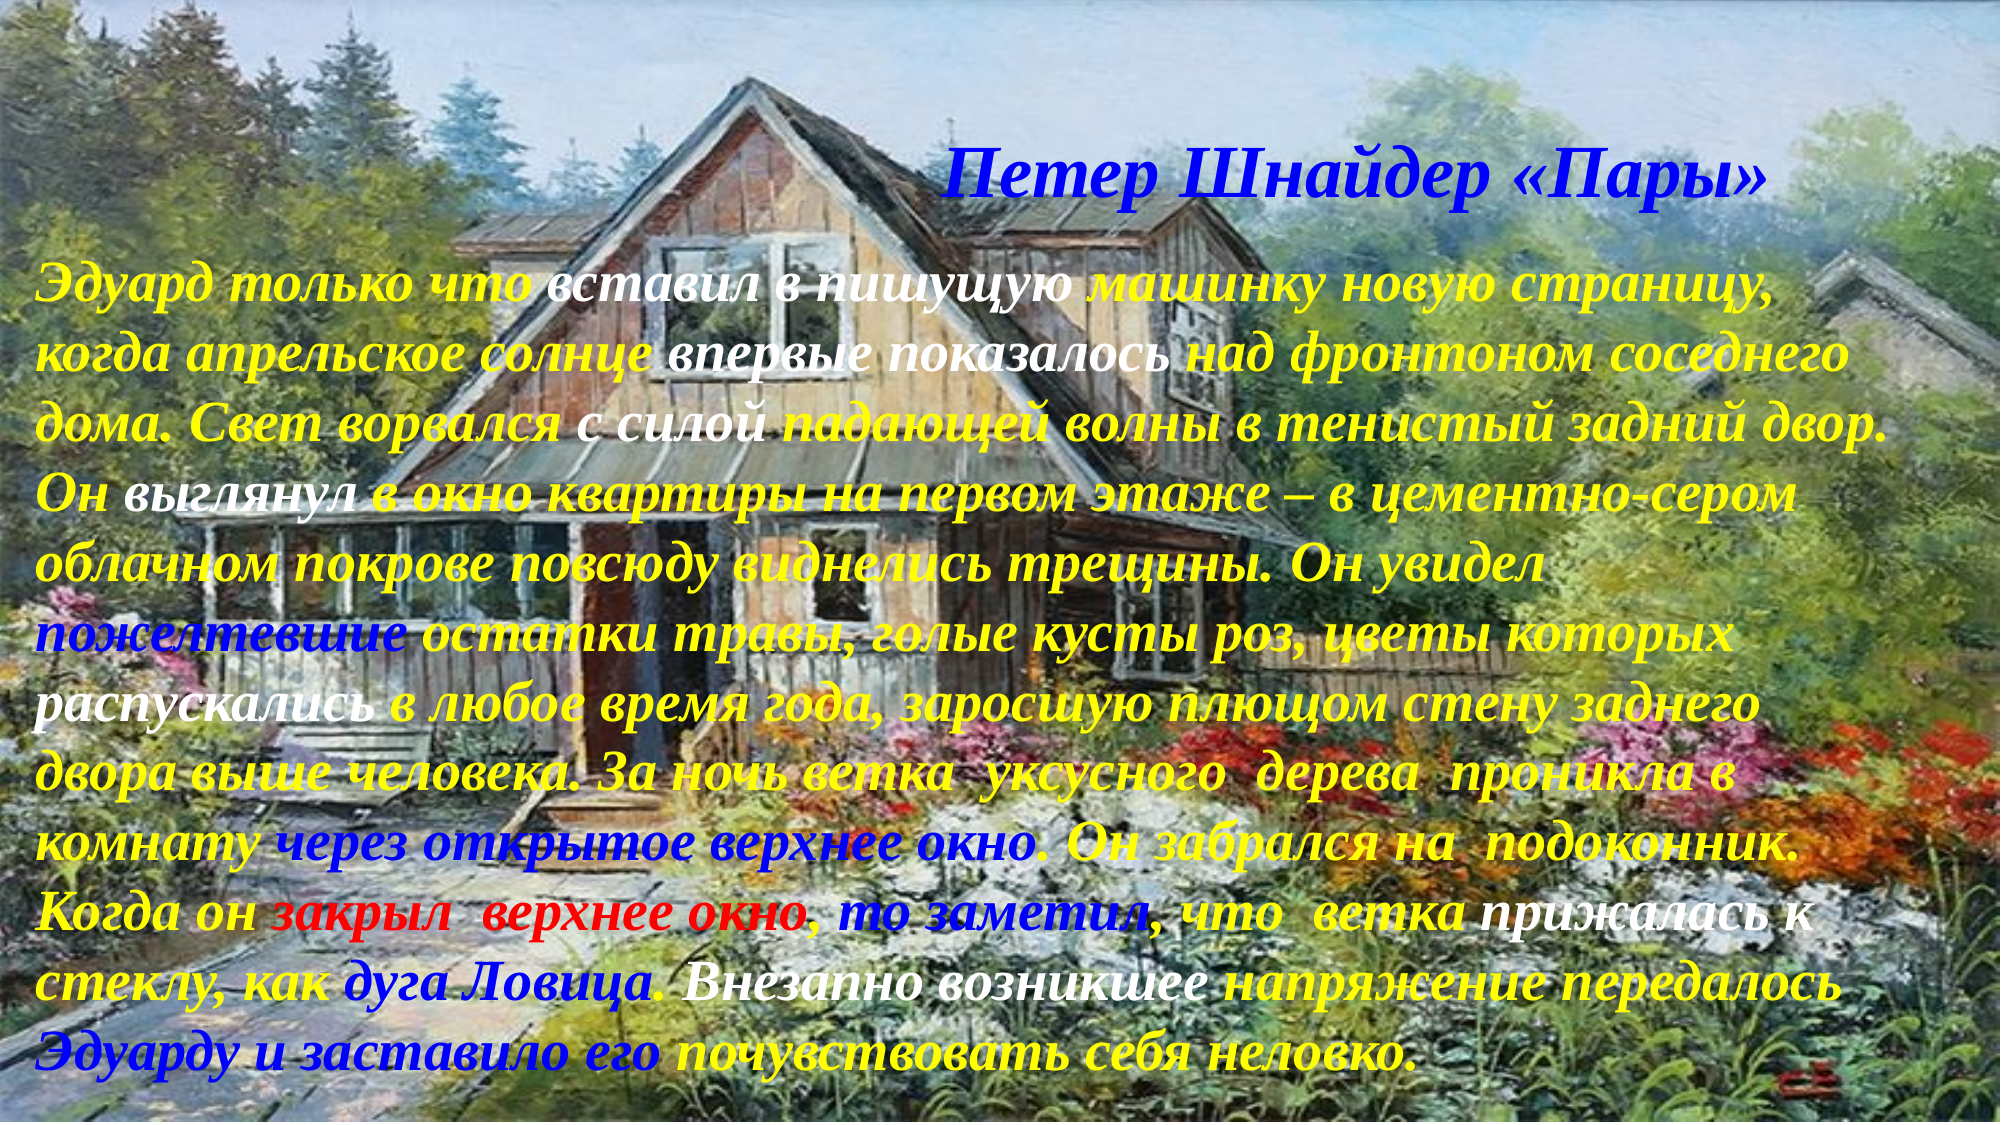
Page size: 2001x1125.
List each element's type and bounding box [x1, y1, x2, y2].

list [0, 0, 2000, 1122]
